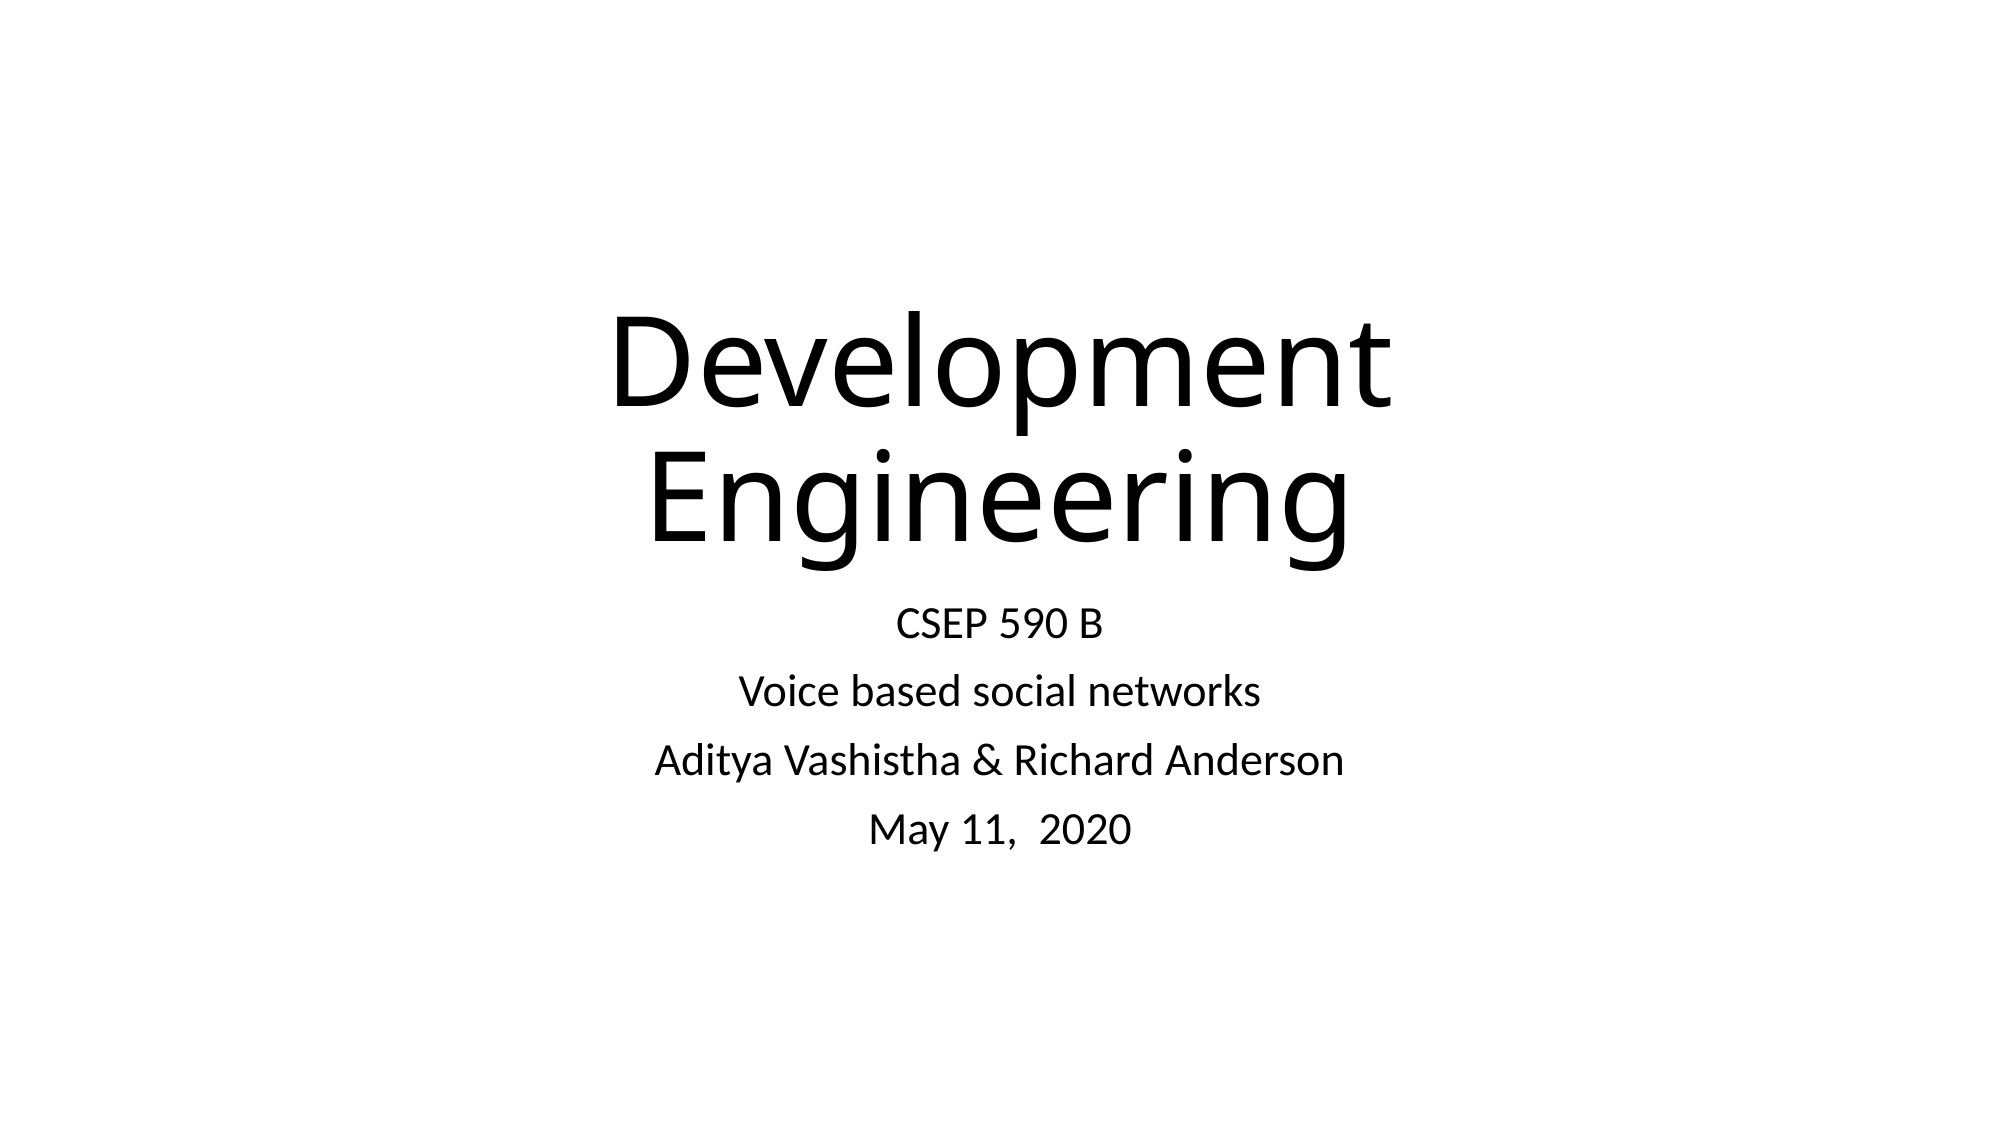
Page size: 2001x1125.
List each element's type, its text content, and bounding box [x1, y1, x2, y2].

subtitle CSEP 590 B Voice based social networks Aditya Vashistha & Richard Anderson May 11, 2020 [249, 590, 1750, 863]
title Development Engineering [249, 184, 1750, 576]
